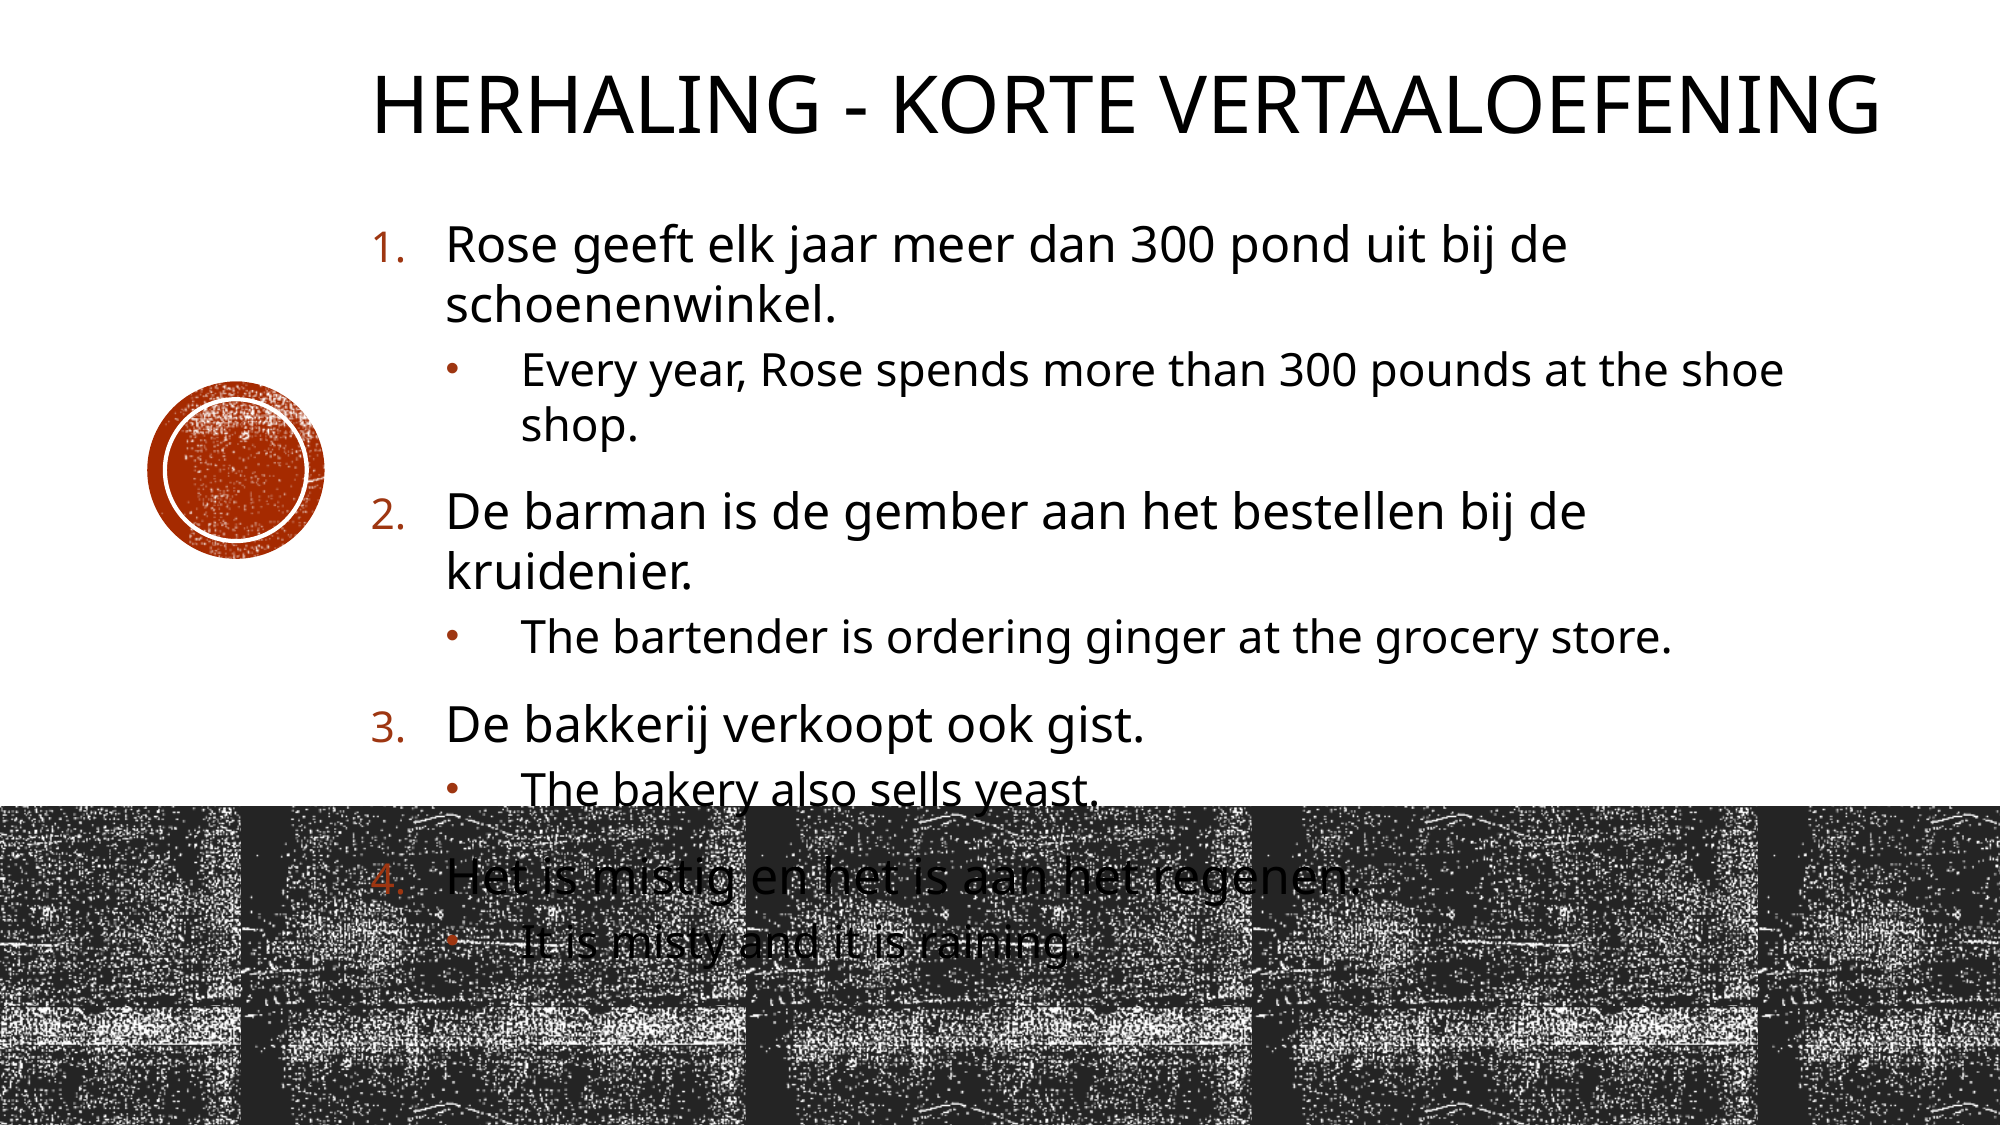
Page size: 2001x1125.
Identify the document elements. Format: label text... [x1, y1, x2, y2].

title Herhaling - Korte vertaaloefening [355, 56, 1927, 166]
list Rose geeft elk jaar meer dan 300 pond uit bij de schoenenwinkel. Every year, Rose spends more than 300 pounds at the shoe shop. De barman is de gember aan het bestellen bij de kruidenier. The bartender is ordering ginger at the grocery store. De bakkerij verkoopt ook gist. The bakery also sells yeast. Het is mistig en het is aan het regenen. It is misty and it is raining. [355, 204, 1841, 733]
